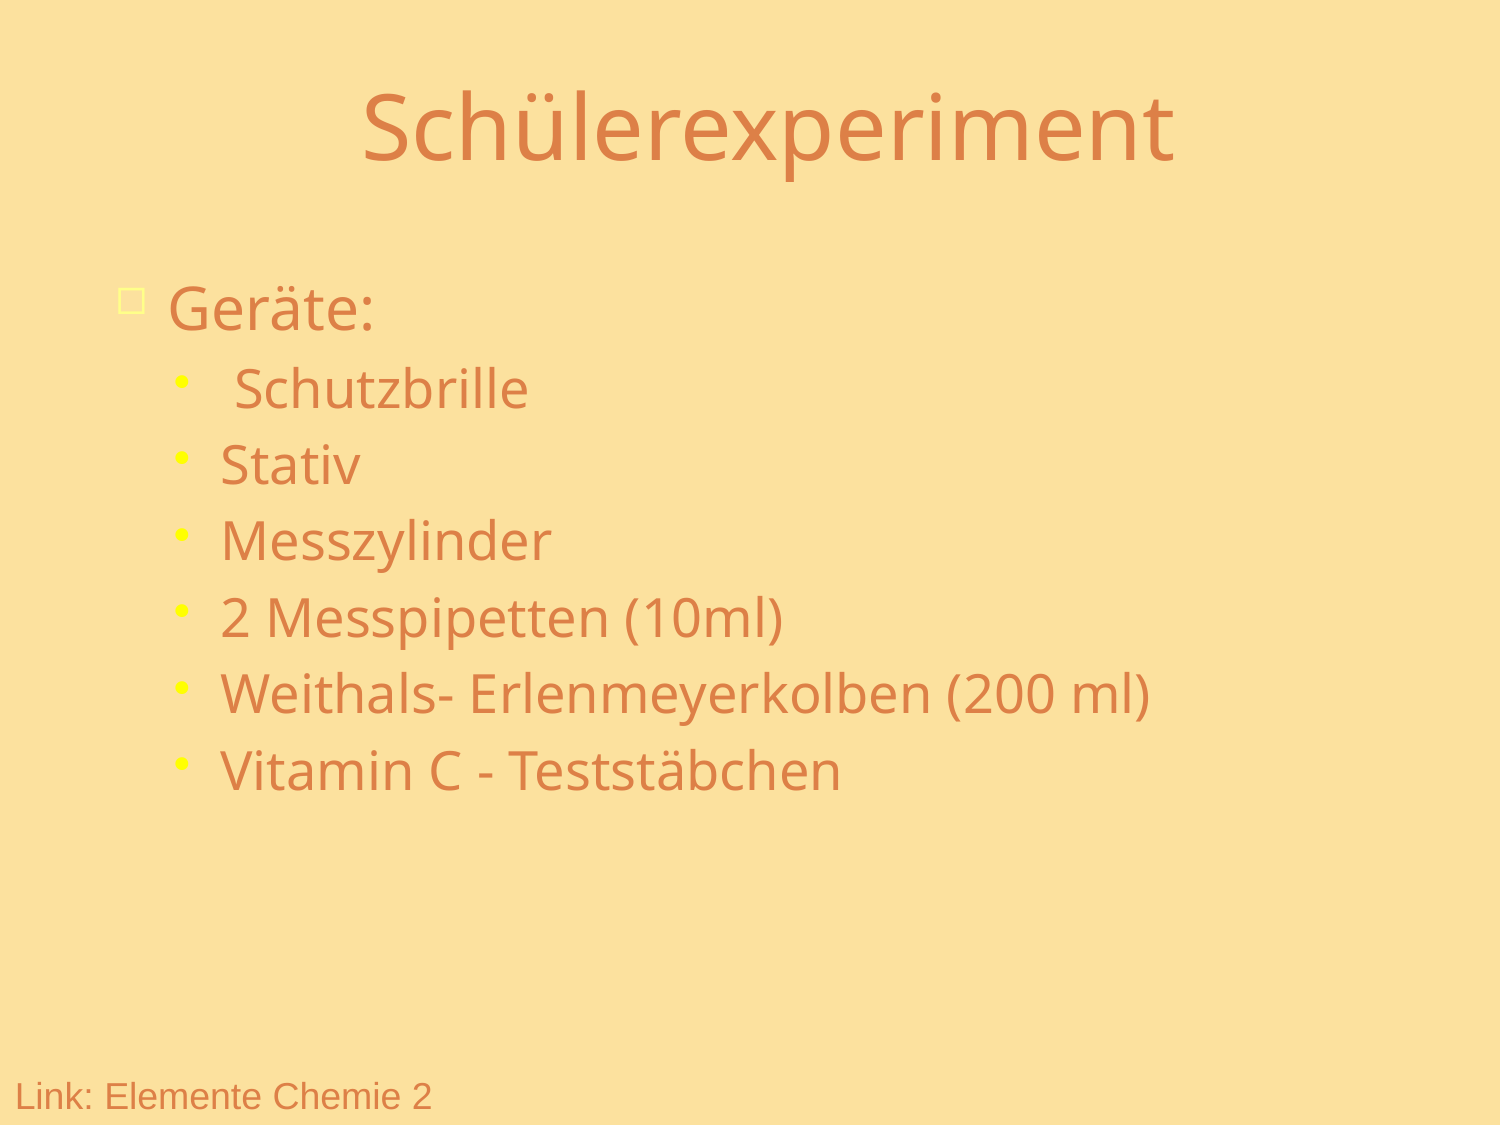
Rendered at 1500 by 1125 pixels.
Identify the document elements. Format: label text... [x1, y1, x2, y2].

text_box Link: Elemente Chemie 2 [0, 1064, 1500, 1125]
list Geräte: Schutzbrille Stativ Messzylinder 2 Messpipetten (10ml) Weithals- Erlenmeyerkolben (200 ml) Vitamin C - Teststäbchen [100, 262, 1439, 1001]
title Schülerexperiment [100, 42, 1438, 206]
